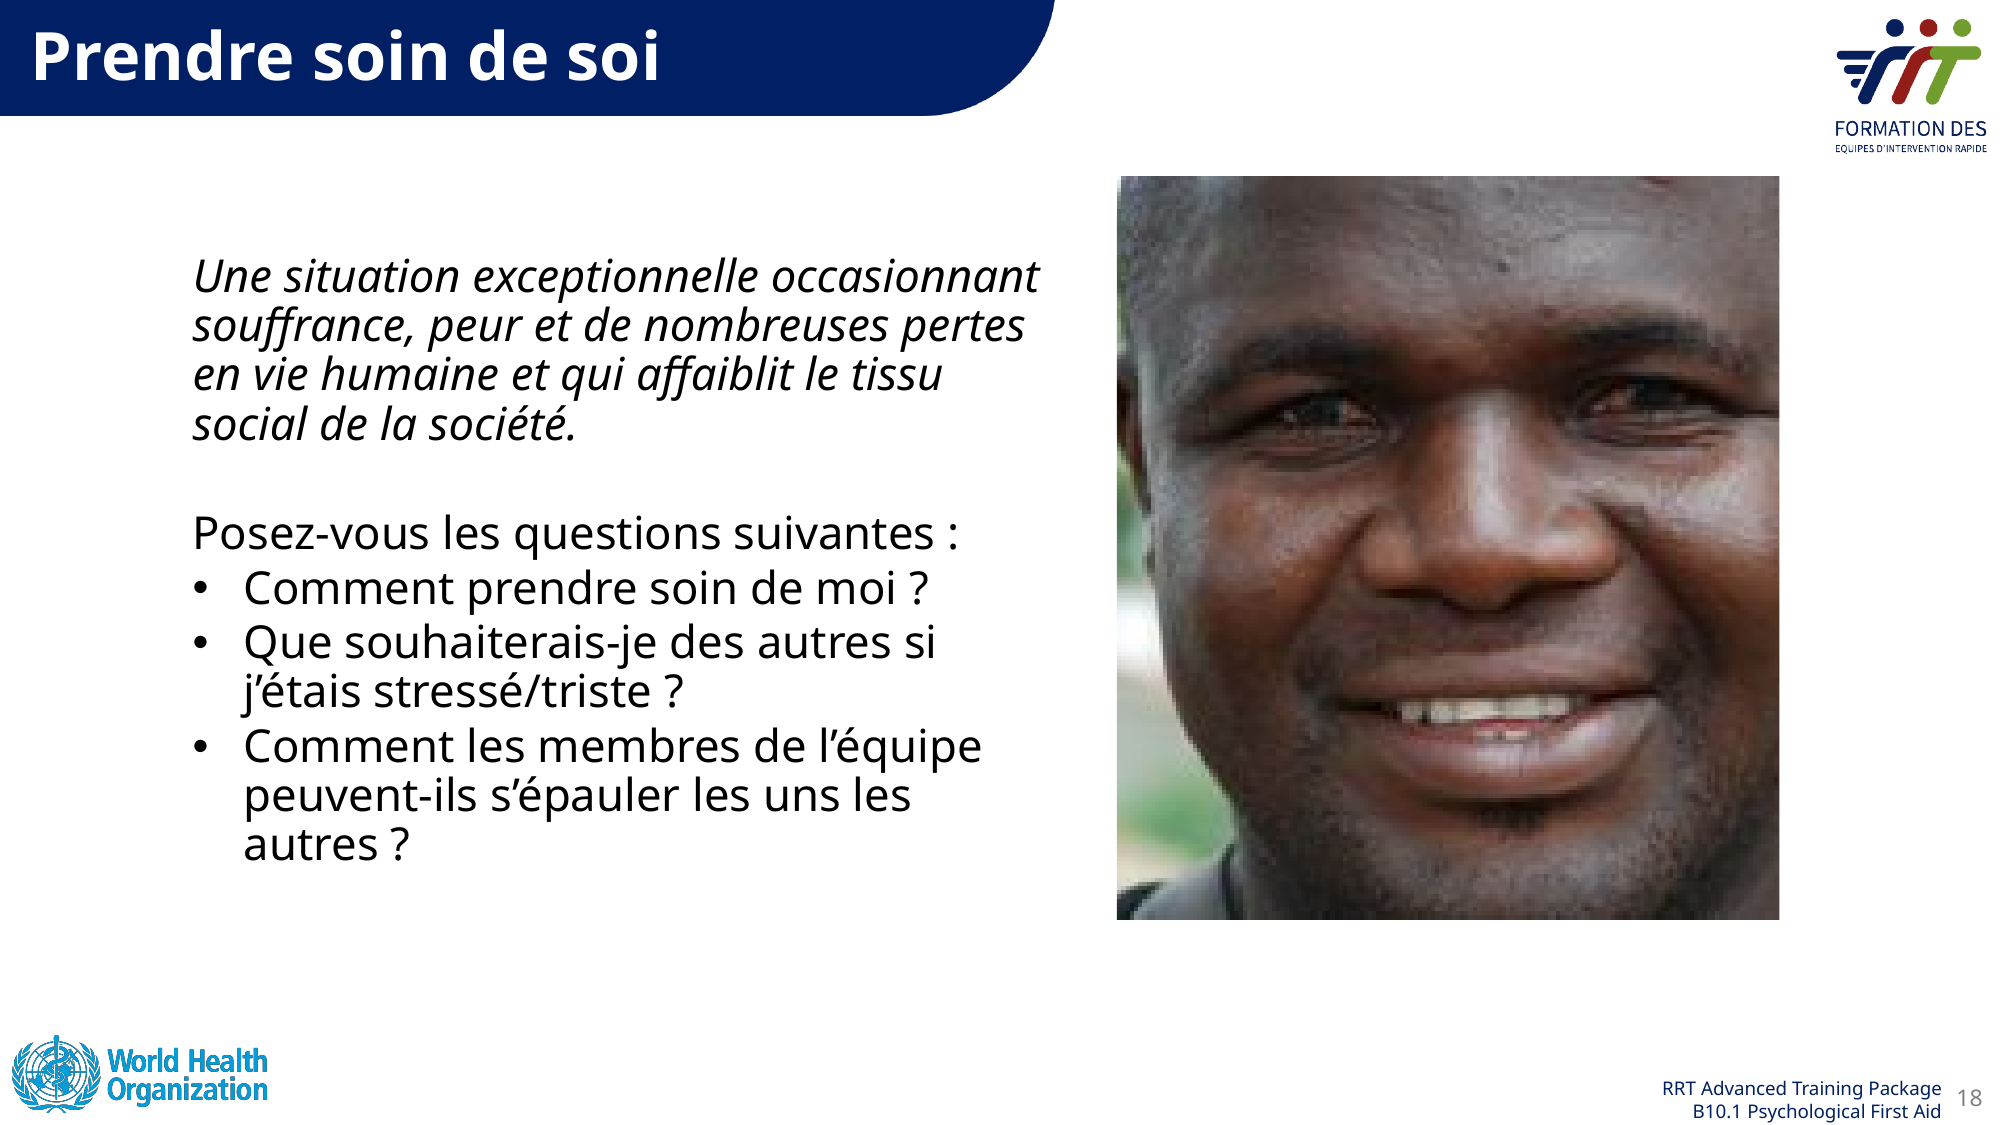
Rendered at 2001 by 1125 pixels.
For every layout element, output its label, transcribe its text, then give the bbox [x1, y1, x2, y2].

picture [12, 1035, 54, 1068]
picture [12, 1083, 48, 1113]
list Une situation exceptionnelle occasionnant souffrance, peur et de nombreuses pertes en vie humaine et qui affaiblit le tissu social de la société. Posez-vous les questions suivantes : Comment prendre soin de moi ? Que souhaiterais-je des autres si j’étais stressé/triste ? Comment les membres de l’équipe peuvent-ils s’épauler les uns les autres ? [184, 245, 1055, 880]
picture [1835, 18, 1987, 154]
picture [0, 0, 1056, 116]
picture [71, 1053, 90, 1091]
picture [59, 1035, 267, 1113]
picture [40, 1062, 47, 1070]
picture [1116, 176, 1780, 920]
picture [22, 1062, 26, 1077]
picture [50, 1108, 62, 1113]
picture [34, 1054, 43, 1078]
picture [30, 1083, 37, 1091]
text_box Prendre soin de soi [22, 5, 1490, 112]
picture [24, 1054, 36, 1087]
picture [46, 1056, 54, 1062]
picture [36, 1088, 78, 1105]
